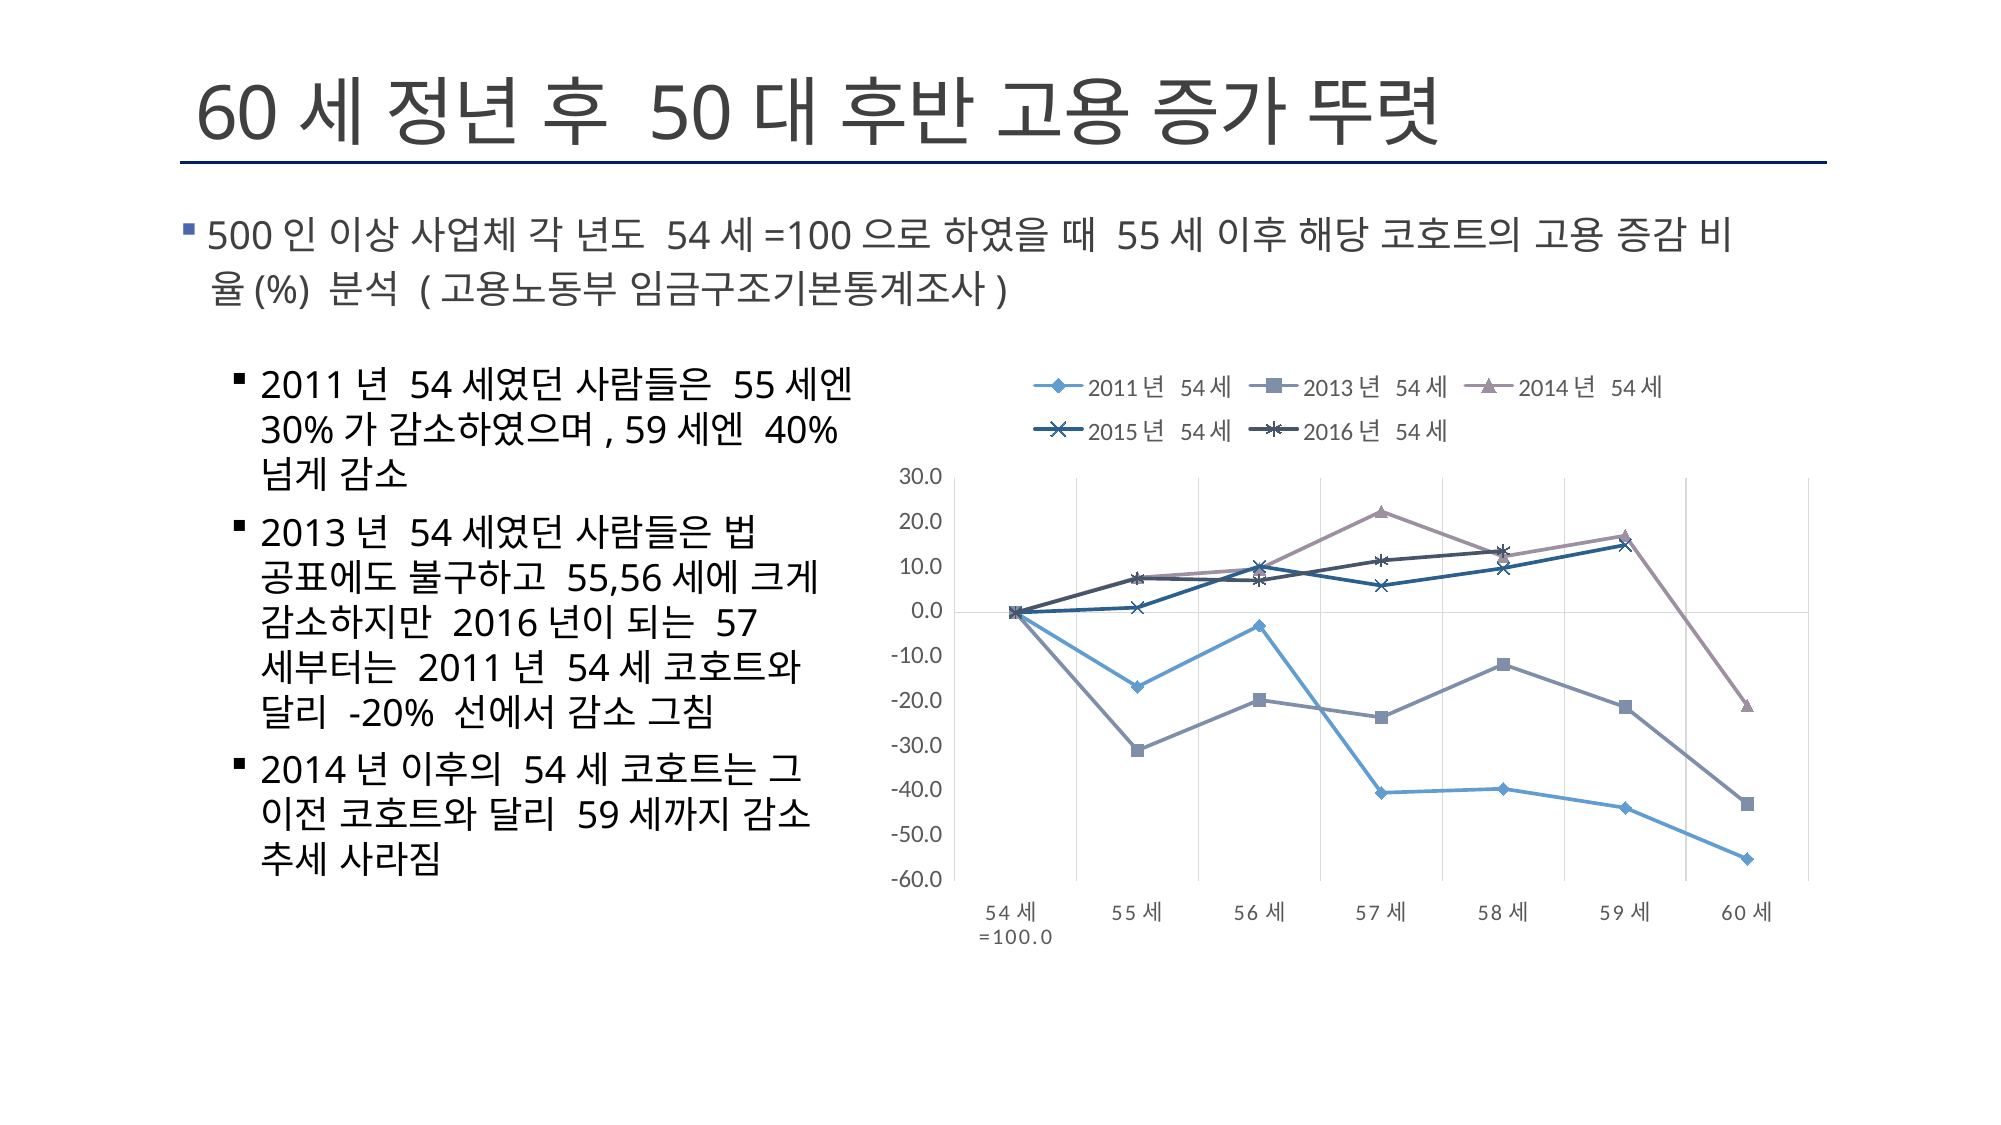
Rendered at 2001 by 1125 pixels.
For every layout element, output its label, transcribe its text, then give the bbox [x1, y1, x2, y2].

title 60세 정년 후 50대 후반 고용 증가 뚜렷 [180, 47, 1830, 161]
list 500인 이상 사업체 각 년도 54세=100으로 하였을 때 55세 이후 해당 코호트의 고용 증감 비 율(%) 분석 (고용노동부 임금구조기본통계조사) [180, 208, 1820, 350]
text_box 2011년 54세였던 사람들은 55세엔 30%가 감소하였으며, 59세엔 40% 넘게 감소 2013년 54세였던 사람들은 법 공표에도 불구하고 55,56세에 크게 감소하지만 2016년이 되는 57세부터는 2011년 54세 코호트와 달리 -20% 선에서 감소 그침 2014년 이후의 54세 코호트는 그 이전 코호트와 달리 59세까지 감소 추세 사라짐 [182, 353, 868, 889]
chart [871, 349, 1828, 964]
